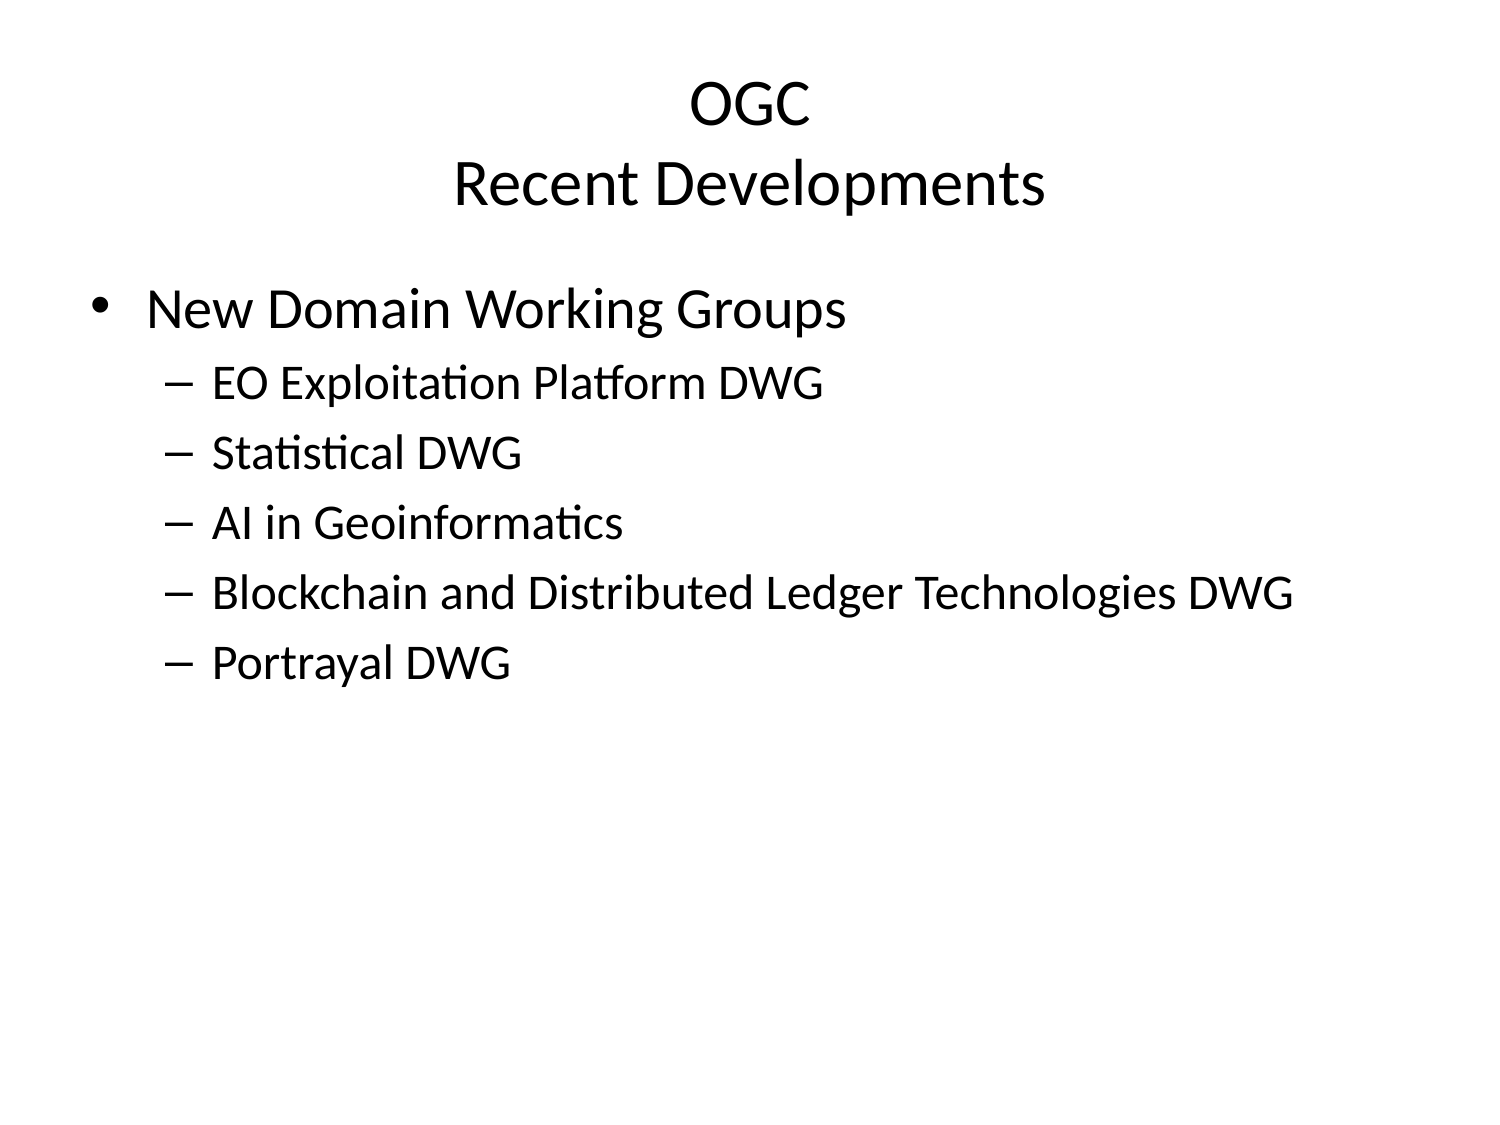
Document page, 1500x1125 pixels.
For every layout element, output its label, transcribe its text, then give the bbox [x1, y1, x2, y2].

title OGC Recent Developments [75, 45, 1425, 233]
list New Domain Working Groups EO Exploitation Platform DWG Statistical DWG AI in Geoinformatics Blockchain and Distributed Ledger Technologies DWG Portrayal DWG [75, 262, 1425, 1005]
